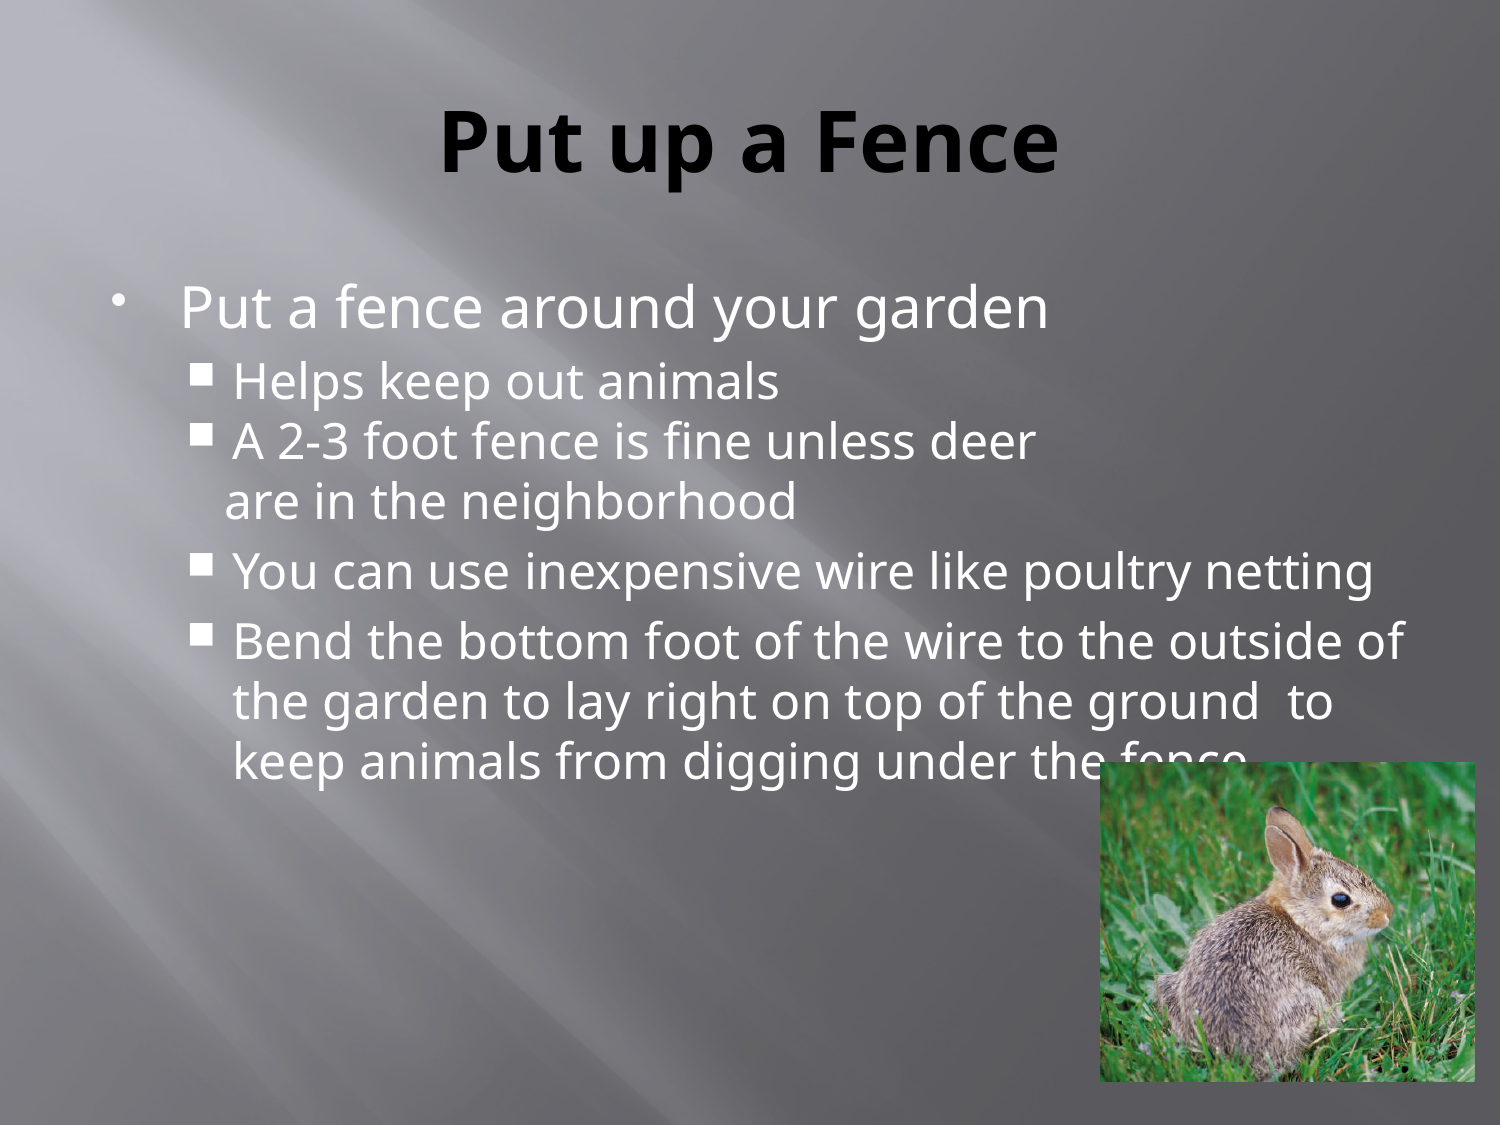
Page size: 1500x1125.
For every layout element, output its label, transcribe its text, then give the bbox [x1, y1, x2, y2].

list Put a fence around your garden Helps keep out animals A 2-3 foot fence is fine unless deer are in the neighborhood You can use inexpensive wire like poultry netting Bend the bottom foot of the wire to the outside of the garden to lay right on top of the ground to keep animals from digging under the fence [75, 262, 1425, 1035]
picture [1099, 762, 1476, 1083]
title Put up a Fence [75, 45, 1425, 233]
